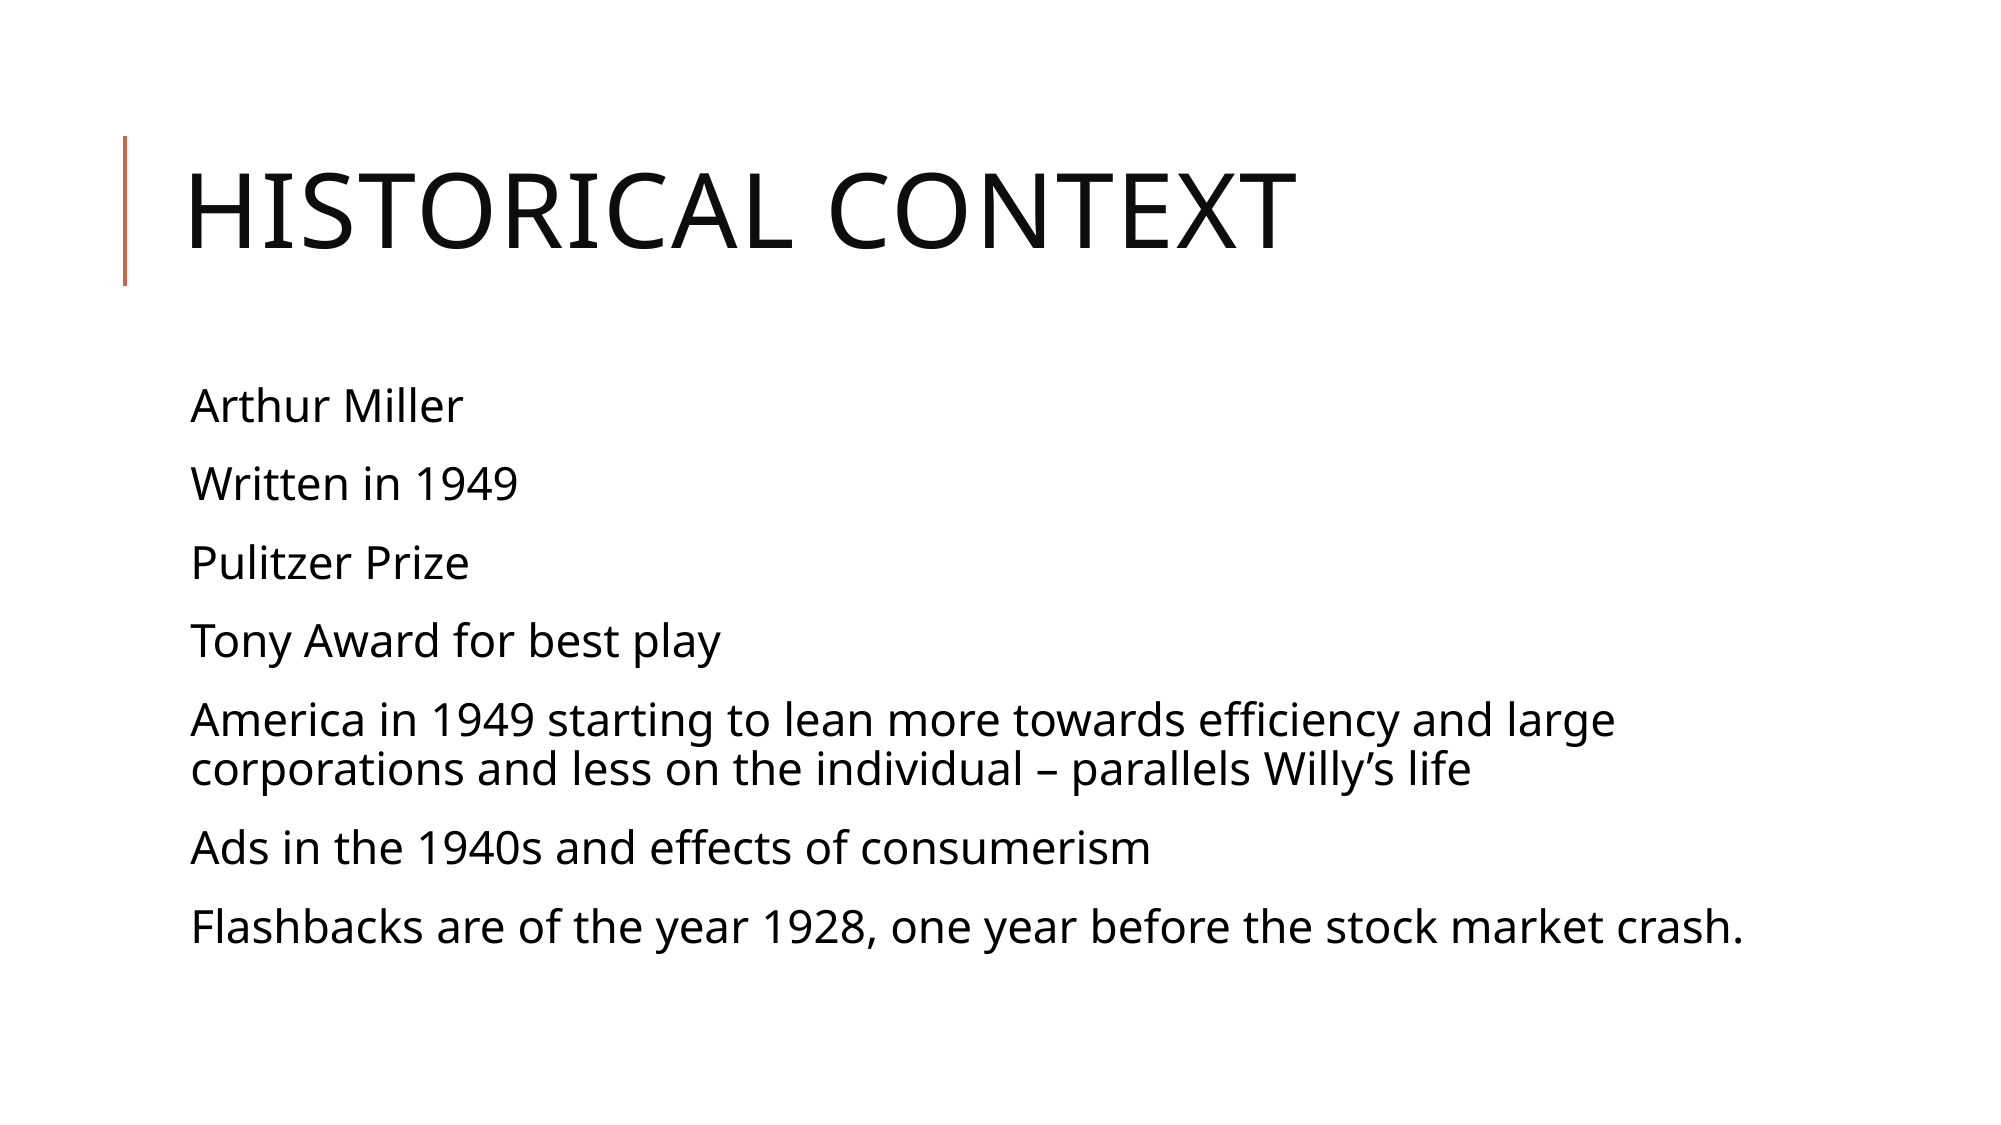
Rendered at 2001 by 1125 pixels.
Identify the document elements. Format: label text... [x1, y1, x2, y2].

title Historical context [168, 96, 1763, 342]
list Arthur Miller Written in 1949 Pulitzer Prize Tony Award for best play America in 1949 starting to lean more towards efficiency and large corporations and less on the individual – parallels Willy’s life Ads in the 1940s and effects of consumerism Flashbacks are of the year 1928, one year before the stock market crash. [168, 375, 1763, 1035]
